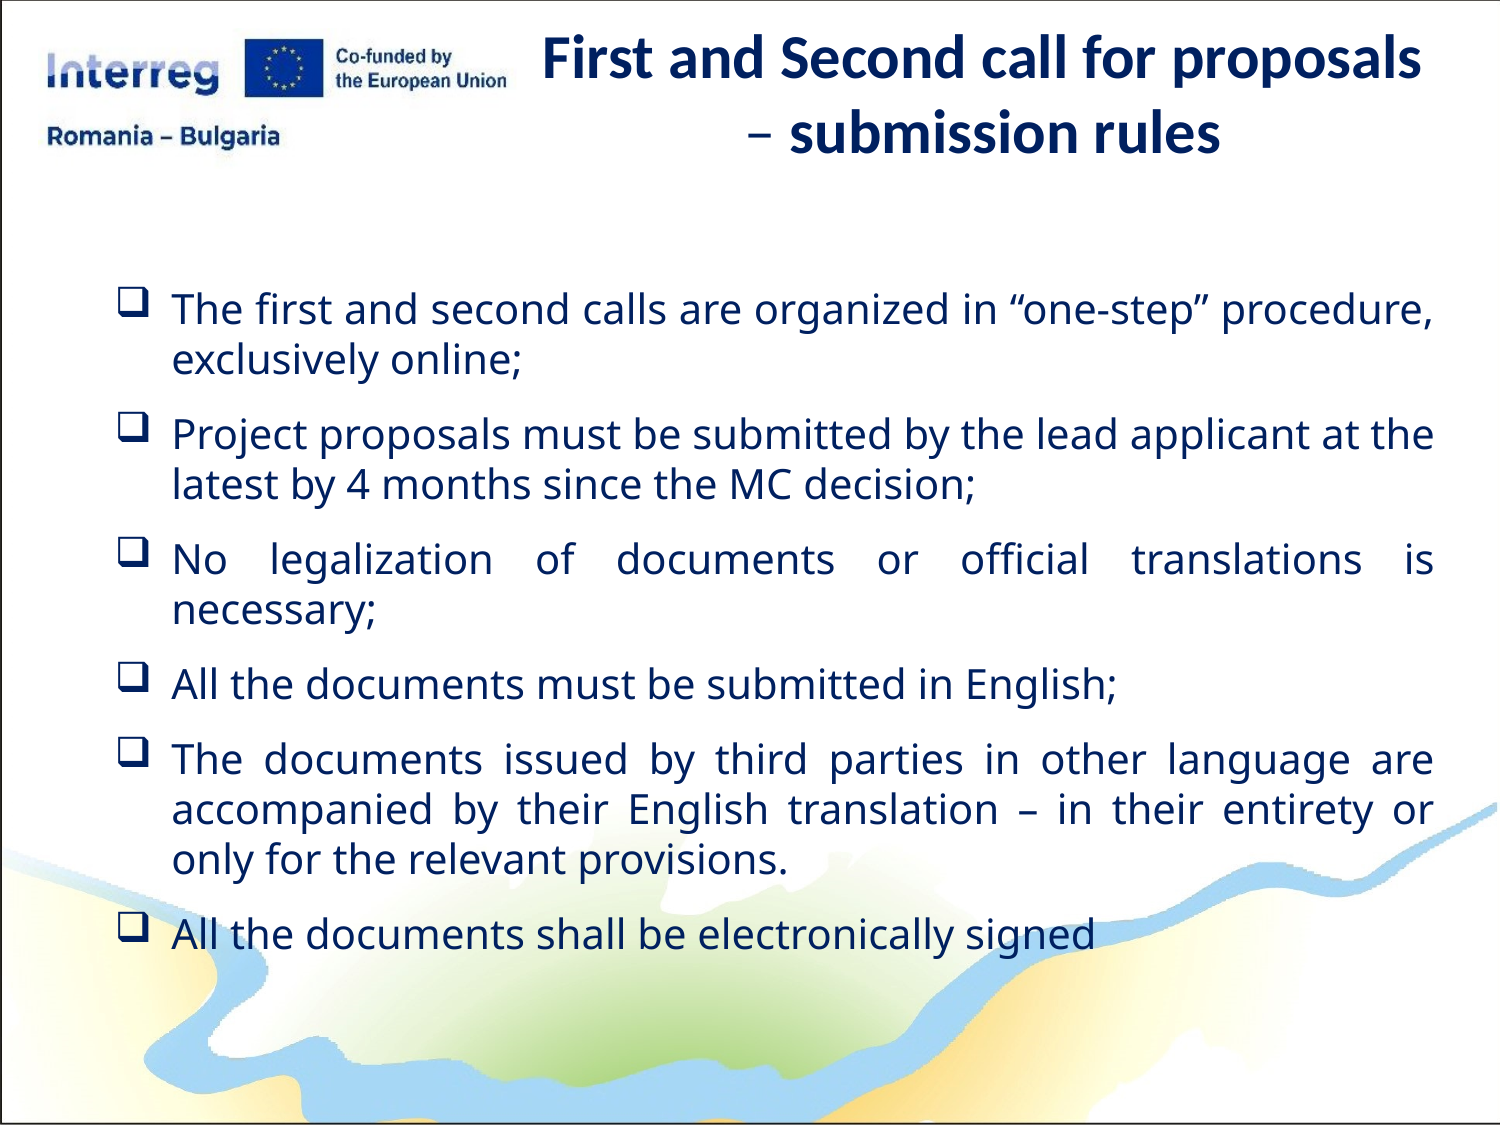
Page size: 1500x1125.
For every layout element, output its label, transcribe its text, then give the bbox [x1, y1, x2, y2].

list The first and second calls are organized in “one-step” procedure, exclusively online; Project proposals must be submitted by the lead applicant at the latest by 4 months since the MC decision; No legalization of documents or official translations is necessary; All the documents must be submitted in English; The documents issued by third parties in other language are accompanied by their English translation – in their entirety or only for the relevant provisions. All the documents shall be electronically signed [99, 274, 1451, 1001]
title First and Second call for proposals – submission rules [522, 44, 1451, 138]
picture [0, 0, 1500, 1125]
